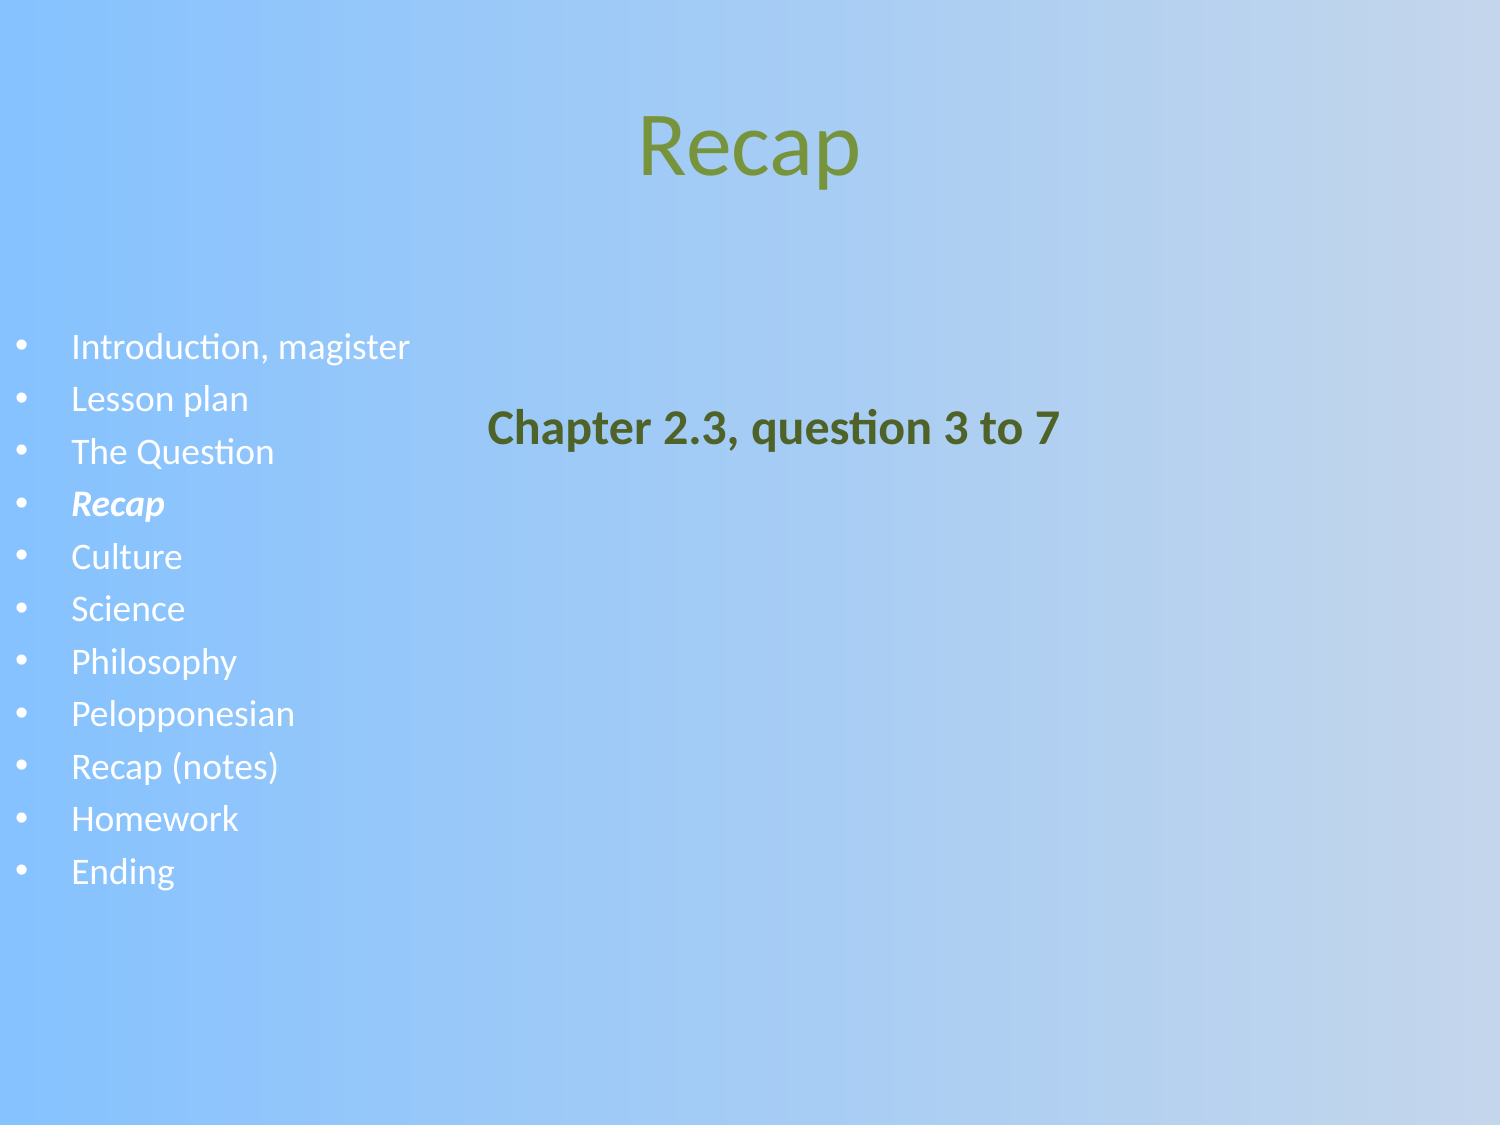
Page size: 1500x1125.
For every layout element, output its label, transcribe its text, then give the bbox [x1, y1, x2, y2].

title Recap [75, 45, 1425, 233]
list Chapter 2.3, question 3 to 7 [472, 387, 1471, 660]
text_box Introduction, magister Lesson plan The Question Recap Culture Science Philosophy Pelopponesian Recap (notes) Homework Ending [0, 314, 473, 1057]
